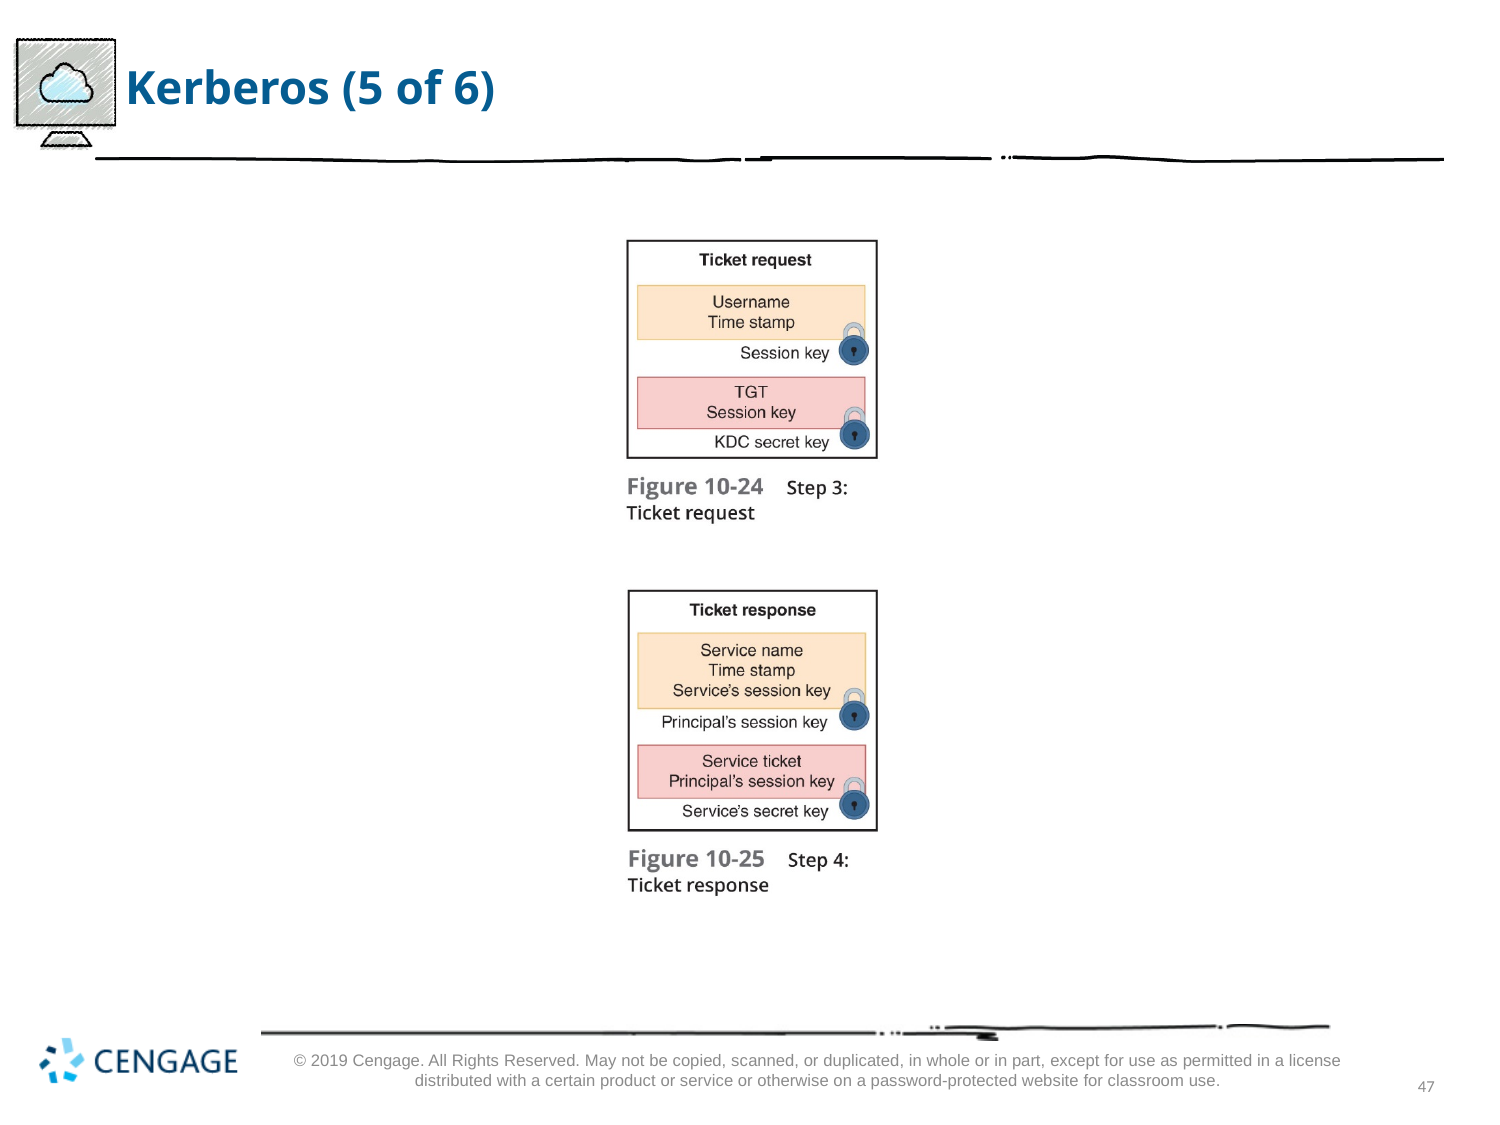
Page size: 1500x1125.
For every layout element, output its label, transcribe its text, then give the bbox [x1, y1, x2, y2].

picture [625, 587, 881, 899]
picture [261, 1024, 1331, 1041]
footer © 2019 Cengage. All Rights Reserved. May not be copied, scanned, or duplicated, in whole or in part, except for use as permitted in a license distributed with a certain product or service or otherwise on a password-protected website for classroom use. [262, 1050, 1375, 1091]
picture [95, 155, 1444, 163]
picture [13, 36, 117, 151]
title Kerberos (5 of 6) [125, 66, 1442, 116]
picture [624, 237, 881, 526]
picture [19, 1024, 250, 1096]
